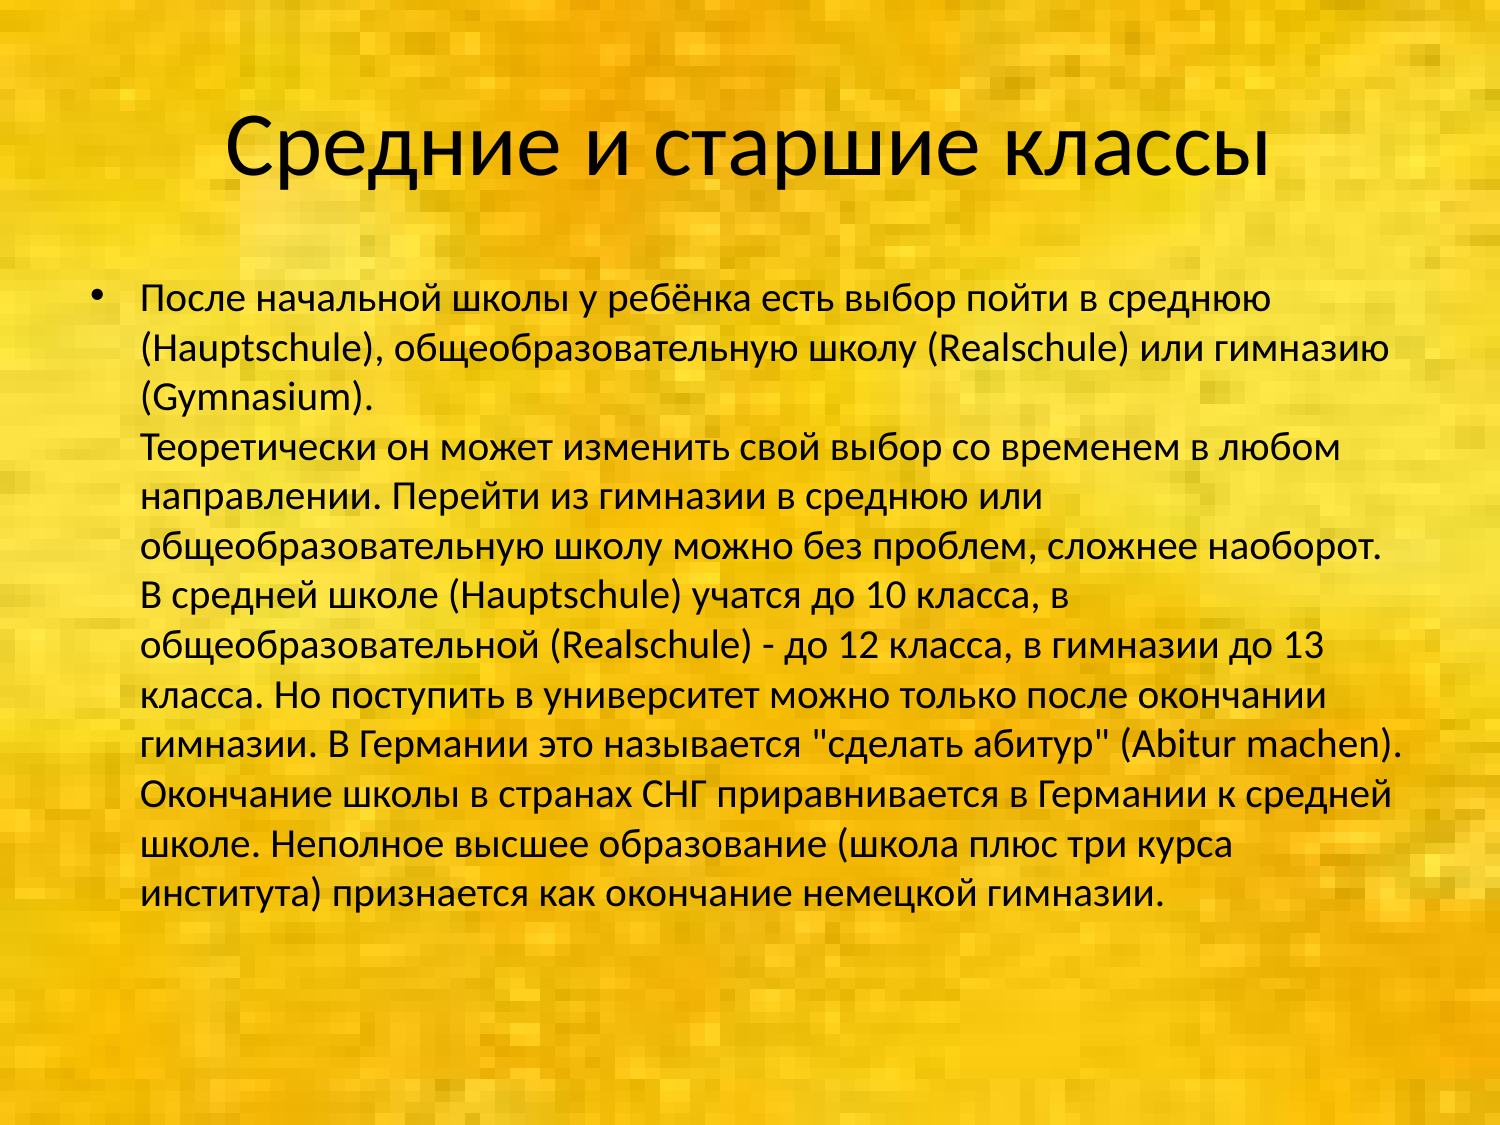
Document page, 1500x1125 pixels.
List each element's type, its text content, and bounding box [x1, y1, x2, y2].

list После начальной школы у ребёнка есть выбор пойти в среднюю (Hauptschule), общеобразовательную школу (Realschule) или гимназию (Gymnasium). Теоретически он может изменить свой выбор со временем в любом направлении. Перейти из гимназии в среднюю или общеобразовательную школу можно без проблем, сложнее наоборот. В средней школе (Hauptschule) учатся до 10 класса, в общеобразовательной (Realschule) - до 12 класса, в гимназии до 13 класса. Но поступить в университет можно только после окончании гимназии. В Германии это называется "сделать абитур" (Abitur machen). Окончание школы в странах СНГ приравнивается в Германии к средней школе. Неполное высшее образование (школа плюс три курса института) признается как окончание немецкой гимназии. [75, 262, 1425, 1005]
title Средние и старшие классы [75, 45, 1425, 233]
picture [0, 0, 1500, 1125]
